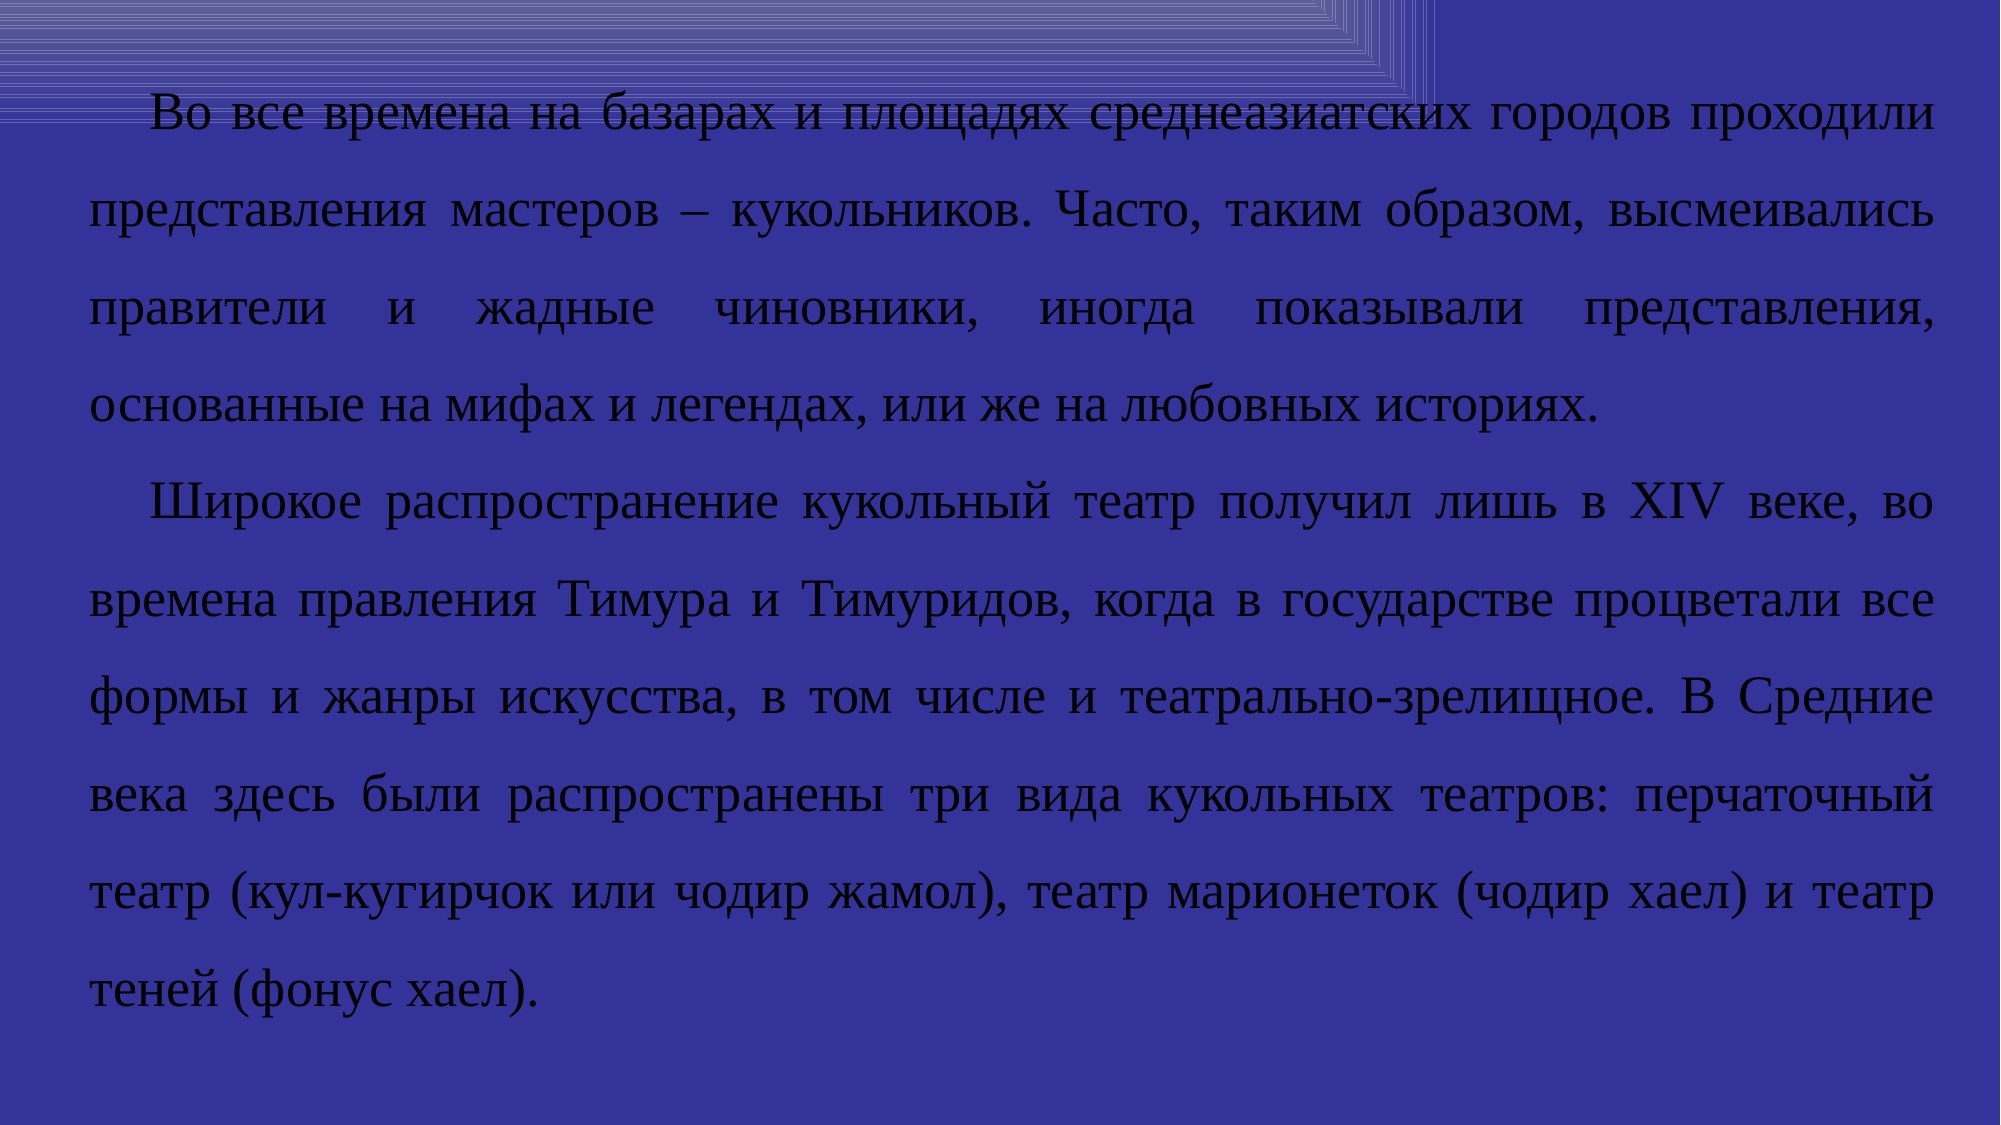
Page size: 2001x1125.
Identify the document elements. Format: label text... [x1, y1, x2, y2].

text_box Во все времена на базарах и площадях среднеазиатских городов проходили представления мастеров – кукольников. Часто, таким образом, высмеивались правители и жадные чиновники, иногда показывали представления, основанные на мифах и легендах, или же на любовных историях. Широкое распространение кукольный театр получил лишь в XIV веке, во времена правления Тимура и Тимуридов, когда в государстве процветали все формы и жанры искусства, в том числе и театрально-зрелищное. В Средние века здесь были распространены три вида кукольных театров: перчаточный театр (кул-кугирчок или чодир жамол), театр марионеток (чодир хаел) и театр теней (фонус хаел). [75, 35, 1953, 1025]
